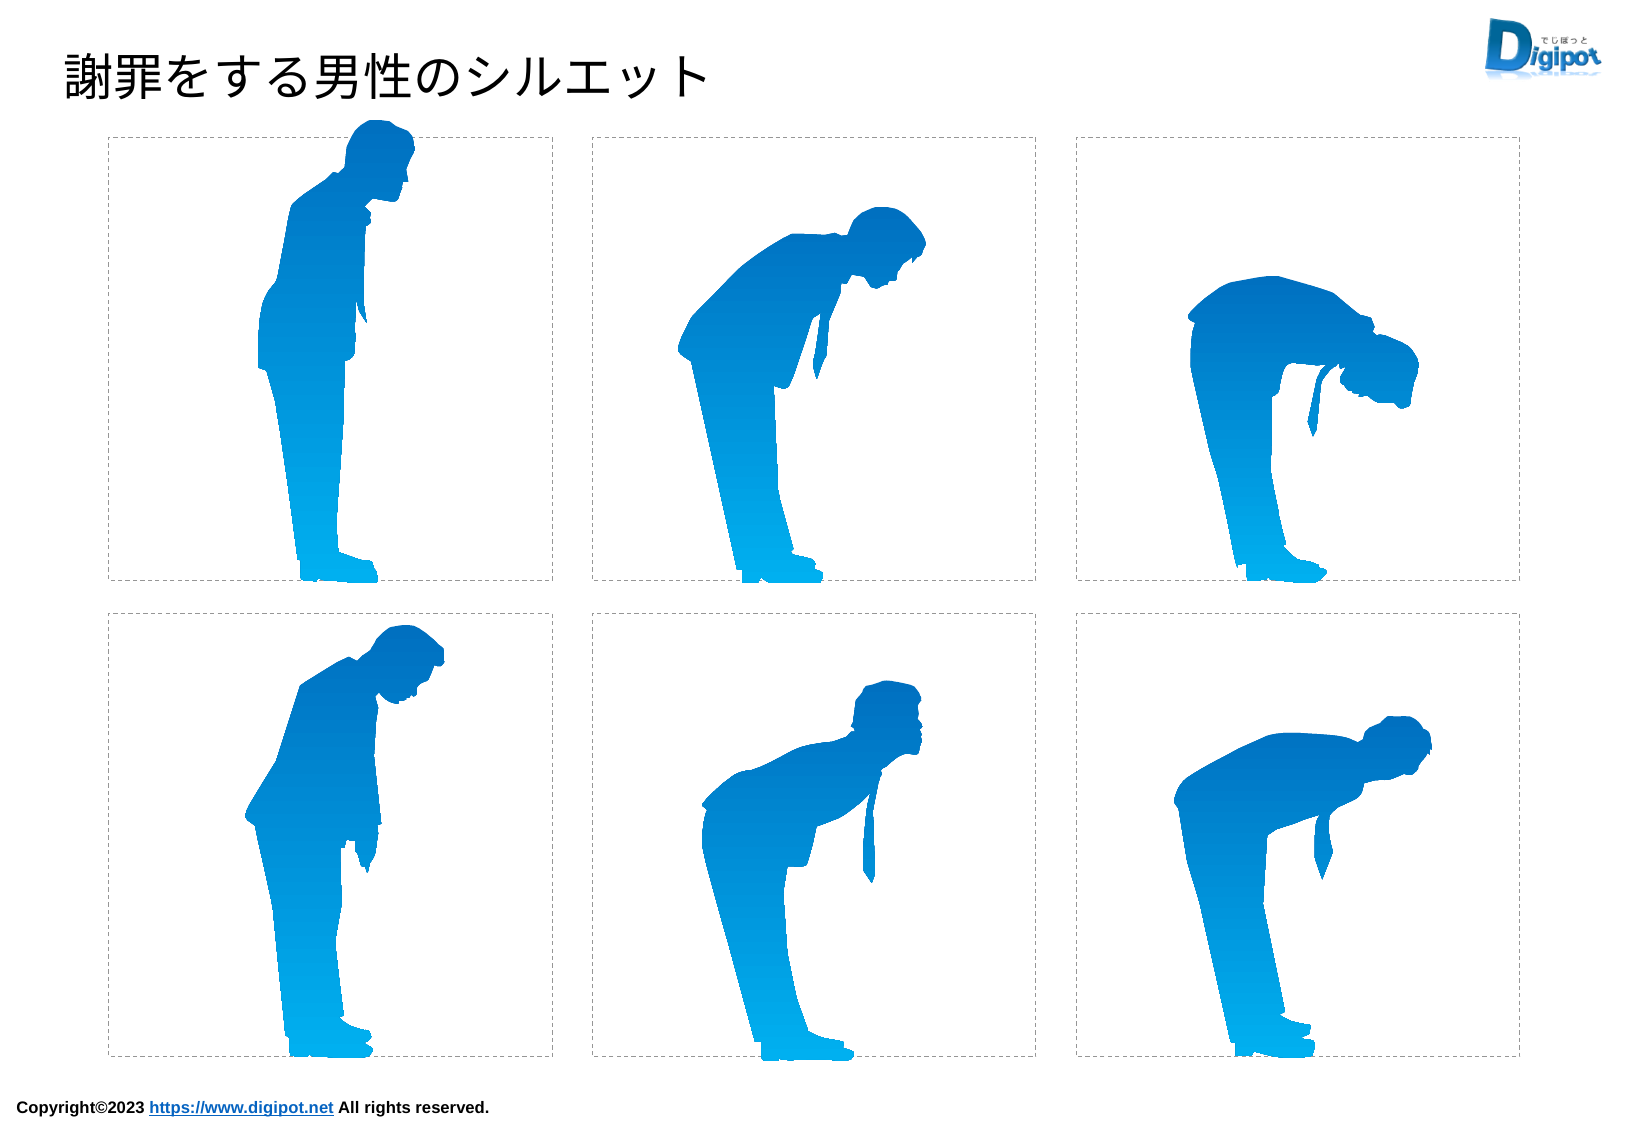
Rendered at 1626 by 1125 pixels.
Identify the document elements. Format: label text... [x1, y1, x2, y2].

text_box [1174, 715, 1433, 1058]
text_box [245, 624, 445, 1058]
text_box 謝罪をする男性のシルエット [48, 38, 729, 113]
text_box [257, 119, 416, 584]
text_box [677, 206, 926, 584]
text_box [701, 680, 923, 1062]
text_box [1188, 275, 1420, 584]
picture [1485, 18, 1602, 82]
